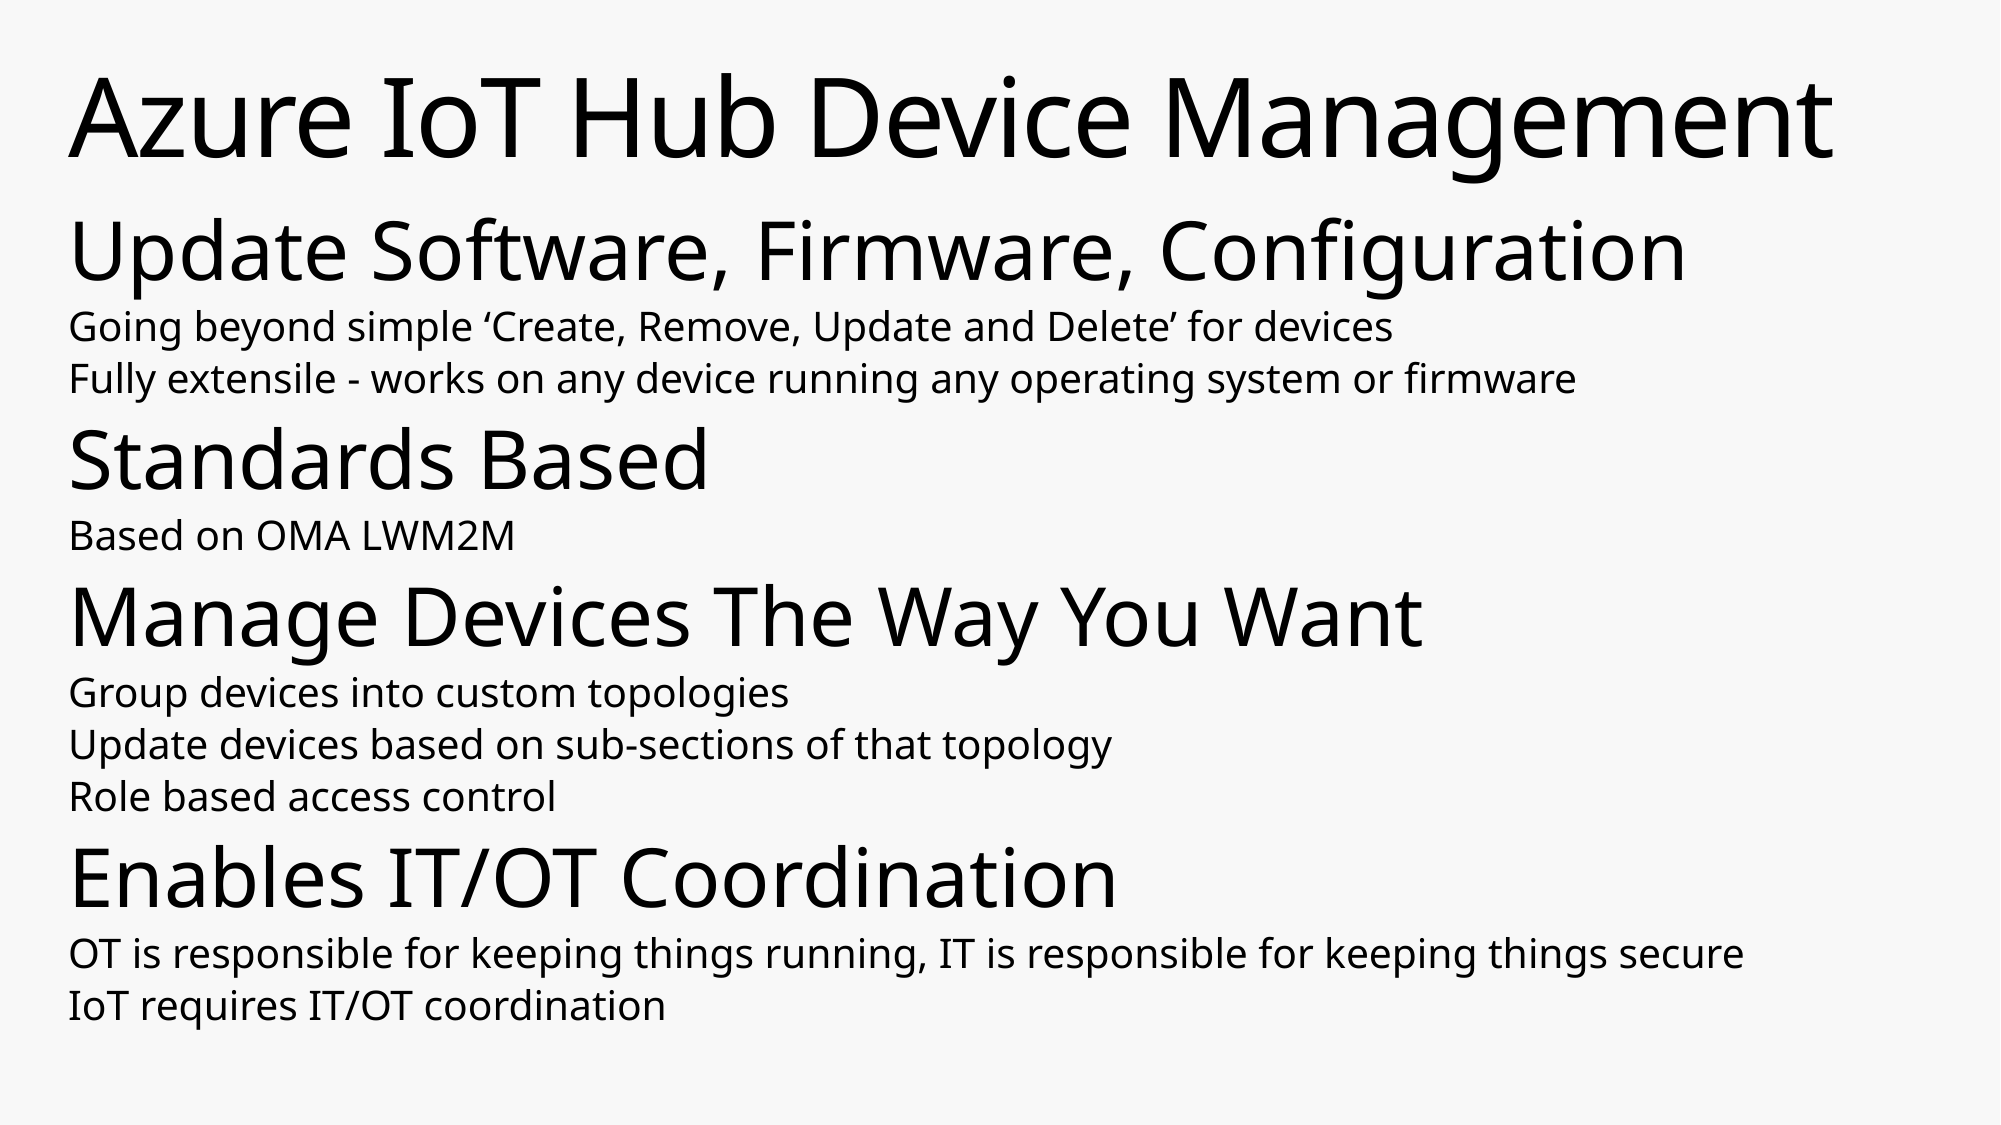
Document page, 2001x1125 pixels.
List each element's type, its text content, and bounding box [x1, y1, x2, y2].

title Azure IoT Hub Device Management [44, 47, 1957, 196]
list Update Software, Firmware, Configuration Going beyond simple ‘Create, Remove, Update and Delete’ for devices Fully extensile - works on any device running any operating system or firmware Standards Based Based on OMA LWM2M Manage Devices The Way You Want Group devices into custom topologies Update devices based on sub-sections of that topology Role based access control Enables IT/OT Coordination OT is responsible for keeping things running, IT is responsible for keeping things secure IoT requires IT/OT coordination [44, 195, 1956, 1125]
